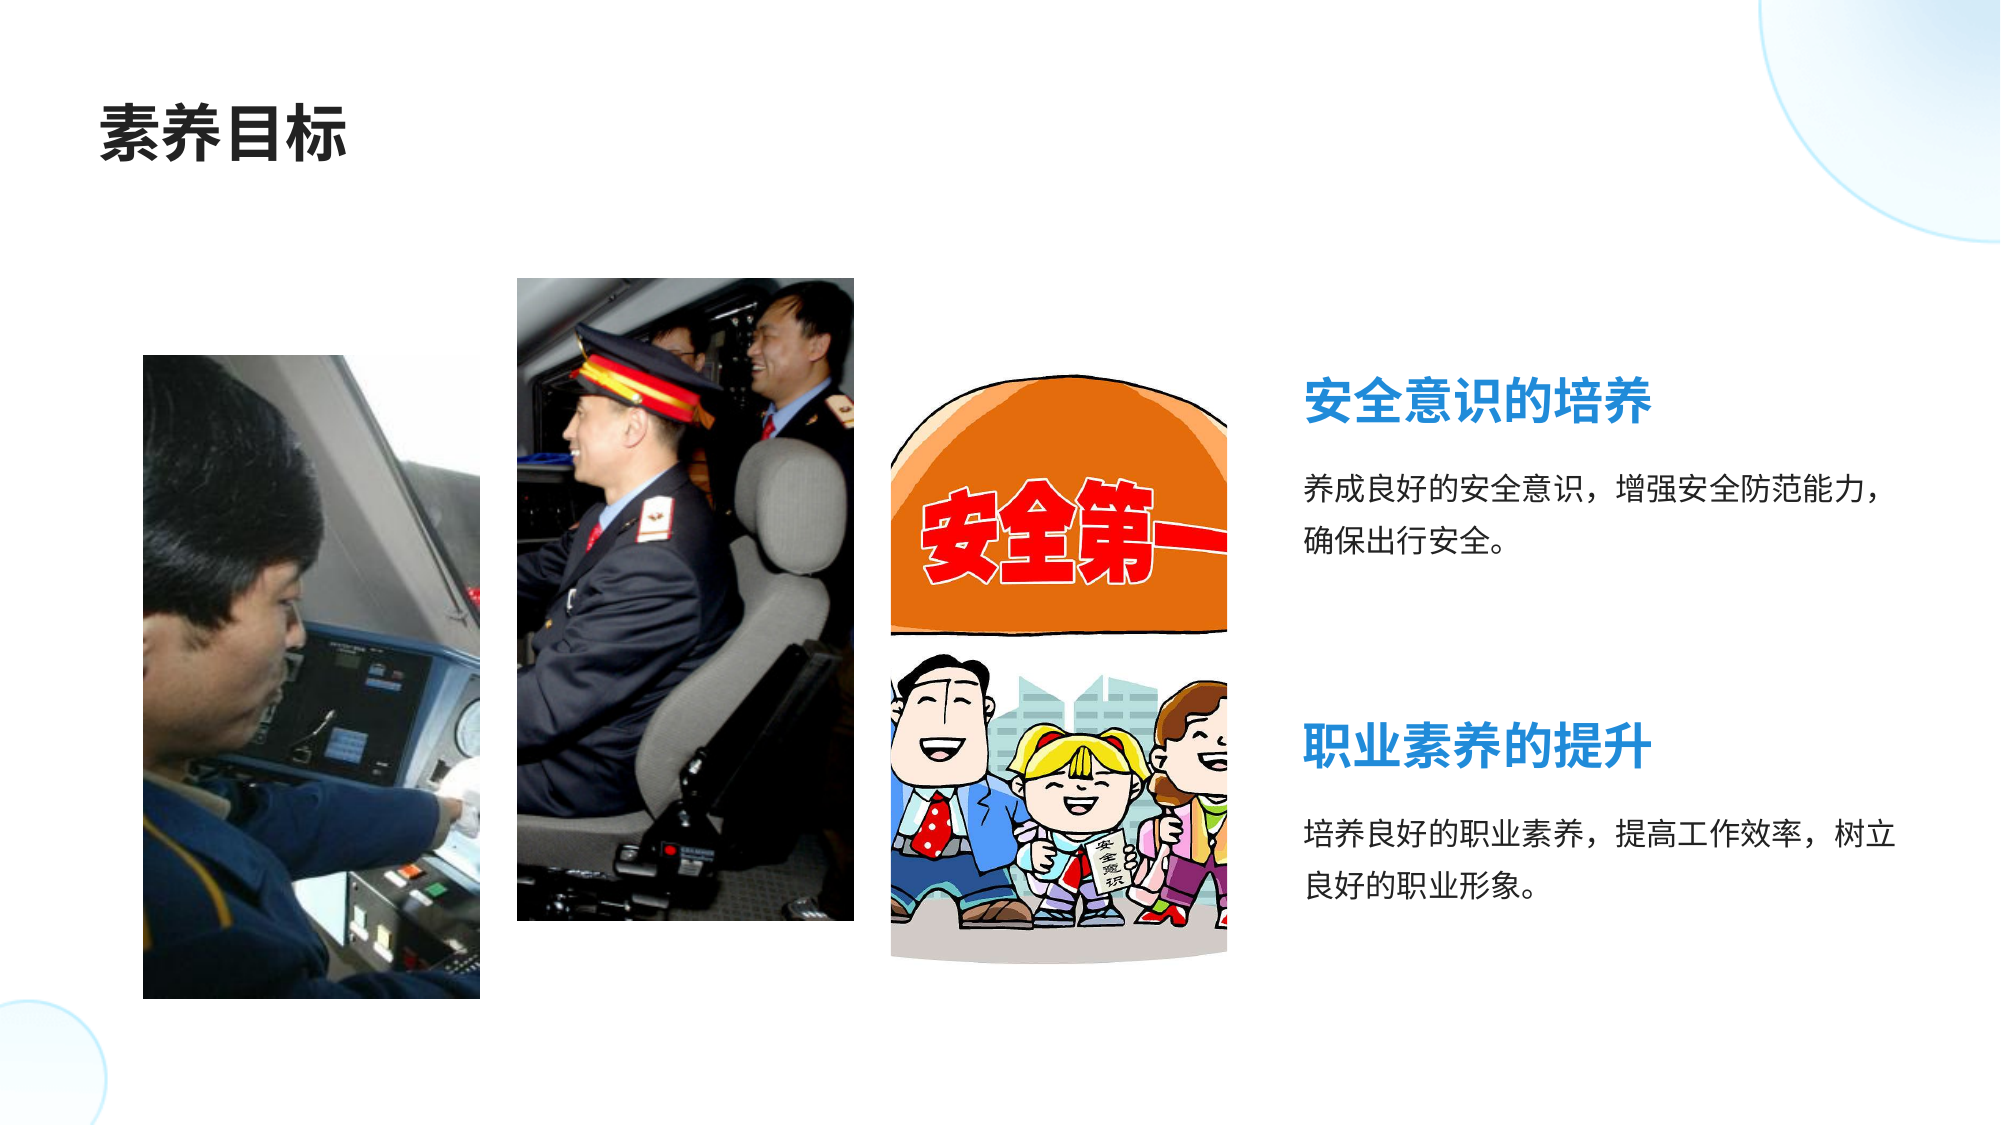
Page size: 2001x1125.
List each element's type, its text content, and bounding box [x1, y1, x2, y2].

text_box 养成良好的安全意识，增强安全防范能力，确保出行安全。 [1288, 446, 1918, 688]
text_box 培养良好的职业素养，提高工作效率，树立良好的职业形象。 [1288, 791, 1918, 1030]
text_box 安全意识的培养 [1288, 342, 1880, 437]
text_box 职业素养的提升 [1287, 676, 1880, 782]
text_box 素养目标 [78, 43, 1922, 189]
picture [0, 0, 2001, 1125]
